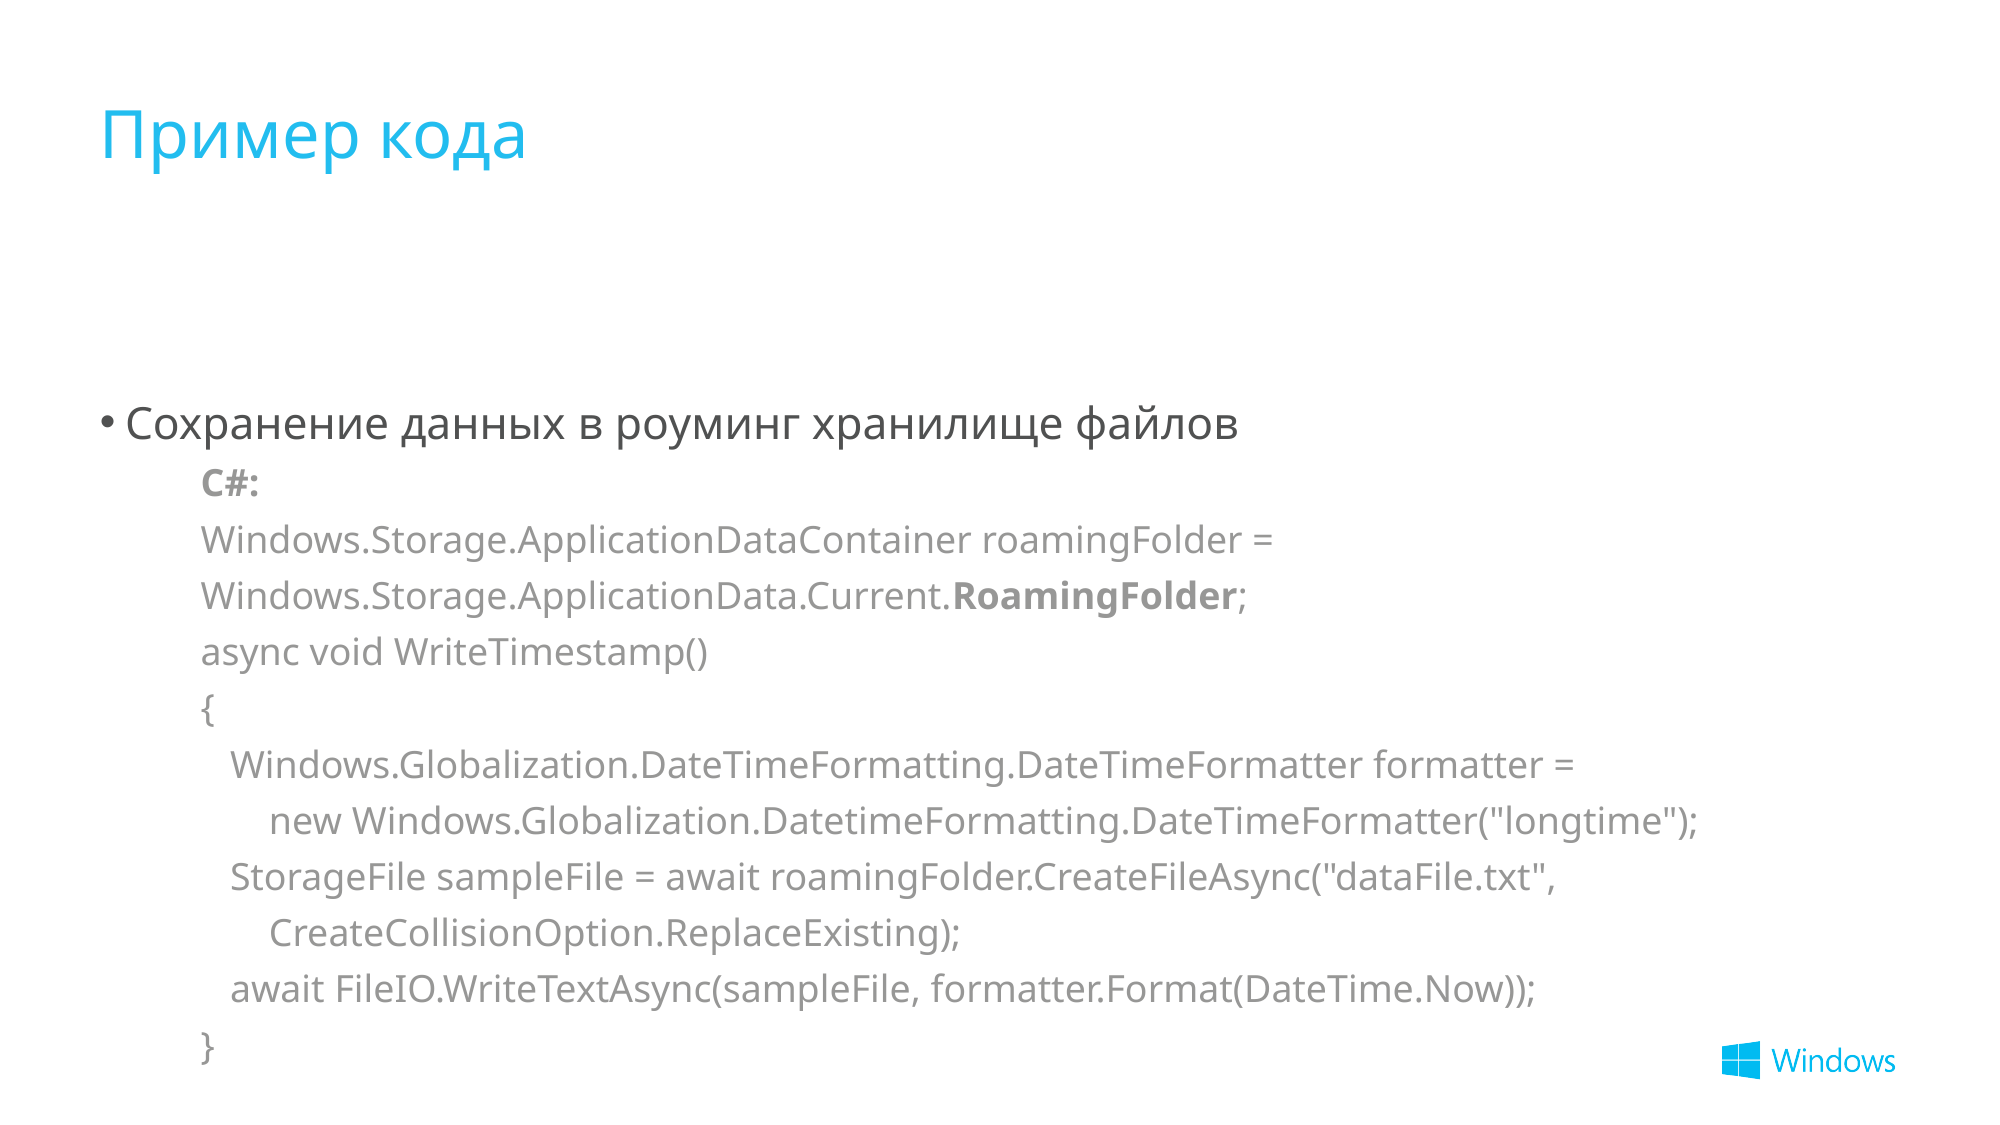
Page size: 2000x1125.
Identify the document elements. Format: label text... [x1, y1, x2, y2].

picture [1702, 1020, 1900, 1100]
title Пример кода [99, 87, 1900, 167]
list Сохранение данных в роуминг хранилище файлов C#: Windows.Storage.ApplicationDataContainer roamingFolder = Windows.Storage.ApplicationData.Current.RoamingFolder; async void WriteTimestamp() { Windows.Globalization.DateTimeFormatting.DateTimeFormatter formatter = new Windows.Globalization.DatetimeFormatting.DateTimeFormatter("longtime"); StorageFile sampleFile = await roamingFolder.CreateFileAsync("dataFile.txt", CreateCollisionOption.ReplaceExisting); await FileIO.WriteTextAsync(sampleFile, formatter.Format(DateTime.Now)); } [99, 381, 1900, 985]
